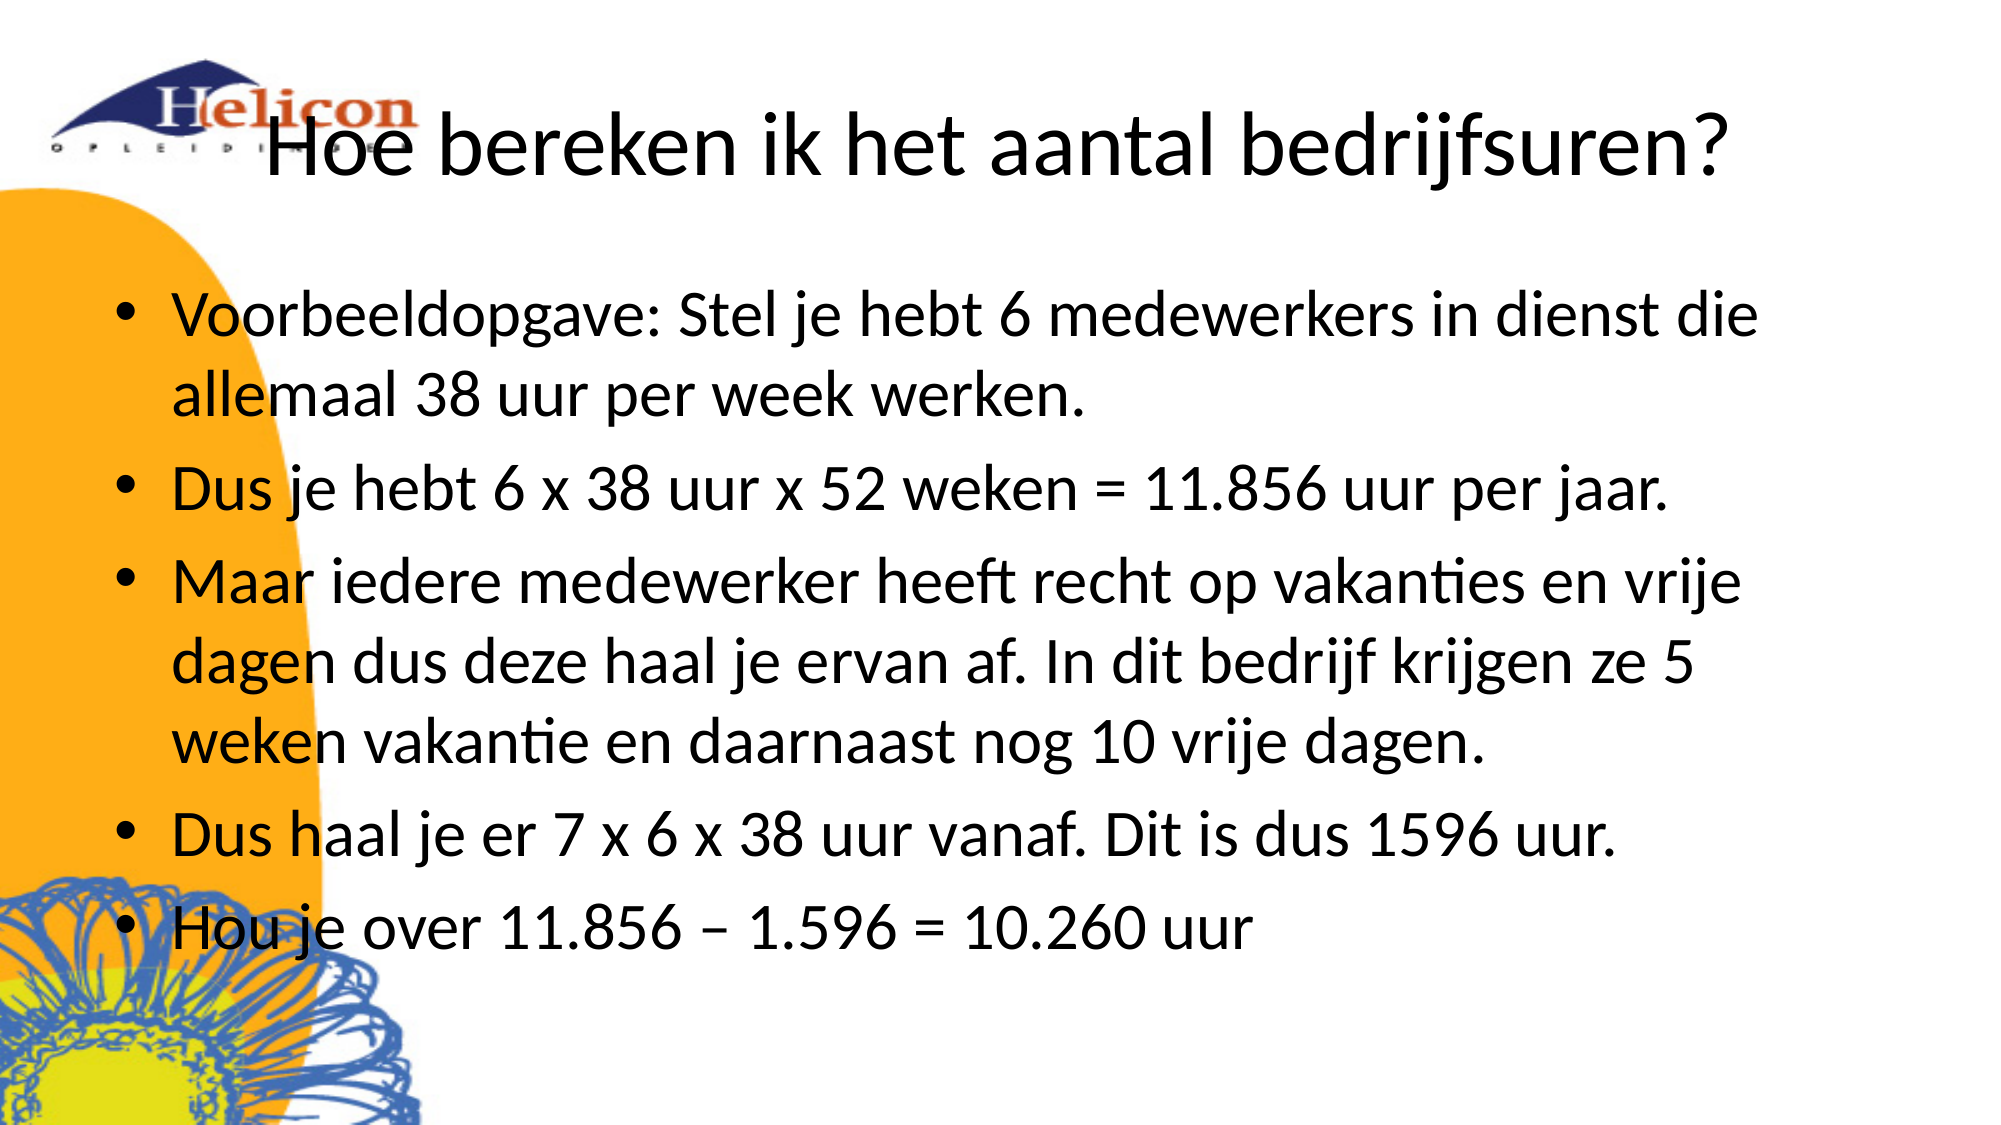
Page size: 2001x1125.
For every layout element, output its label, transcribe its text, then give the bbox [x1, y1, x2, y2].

title Hoe bereken ik het aantal bedrijfsuren? [99, 45, 1900, 233]
picture [0, 0, 2001, 1125]
list Voorbeeldopgave: Stel je hebt 6 medewerkers in dienst die allemaal 38 uur per week werken. Dus je hebt 6 x 38 uur x 52 weken = 11.856 uur per jaar. Maar iedere medewerker heeft recht op vakanties en vrije dagen dus deze haal je ervan af. In dit bedrijf krijgen ze 5 weken vakantie en daarnaast nog 10 vrije dagen. Dus haal je er 7 x 6 x 38 uur vanaf. Dit is dus 1596 uur. Hou je over 11.856 – 1.596 = 10.260 uur [99, 262, 1900, 1005]
